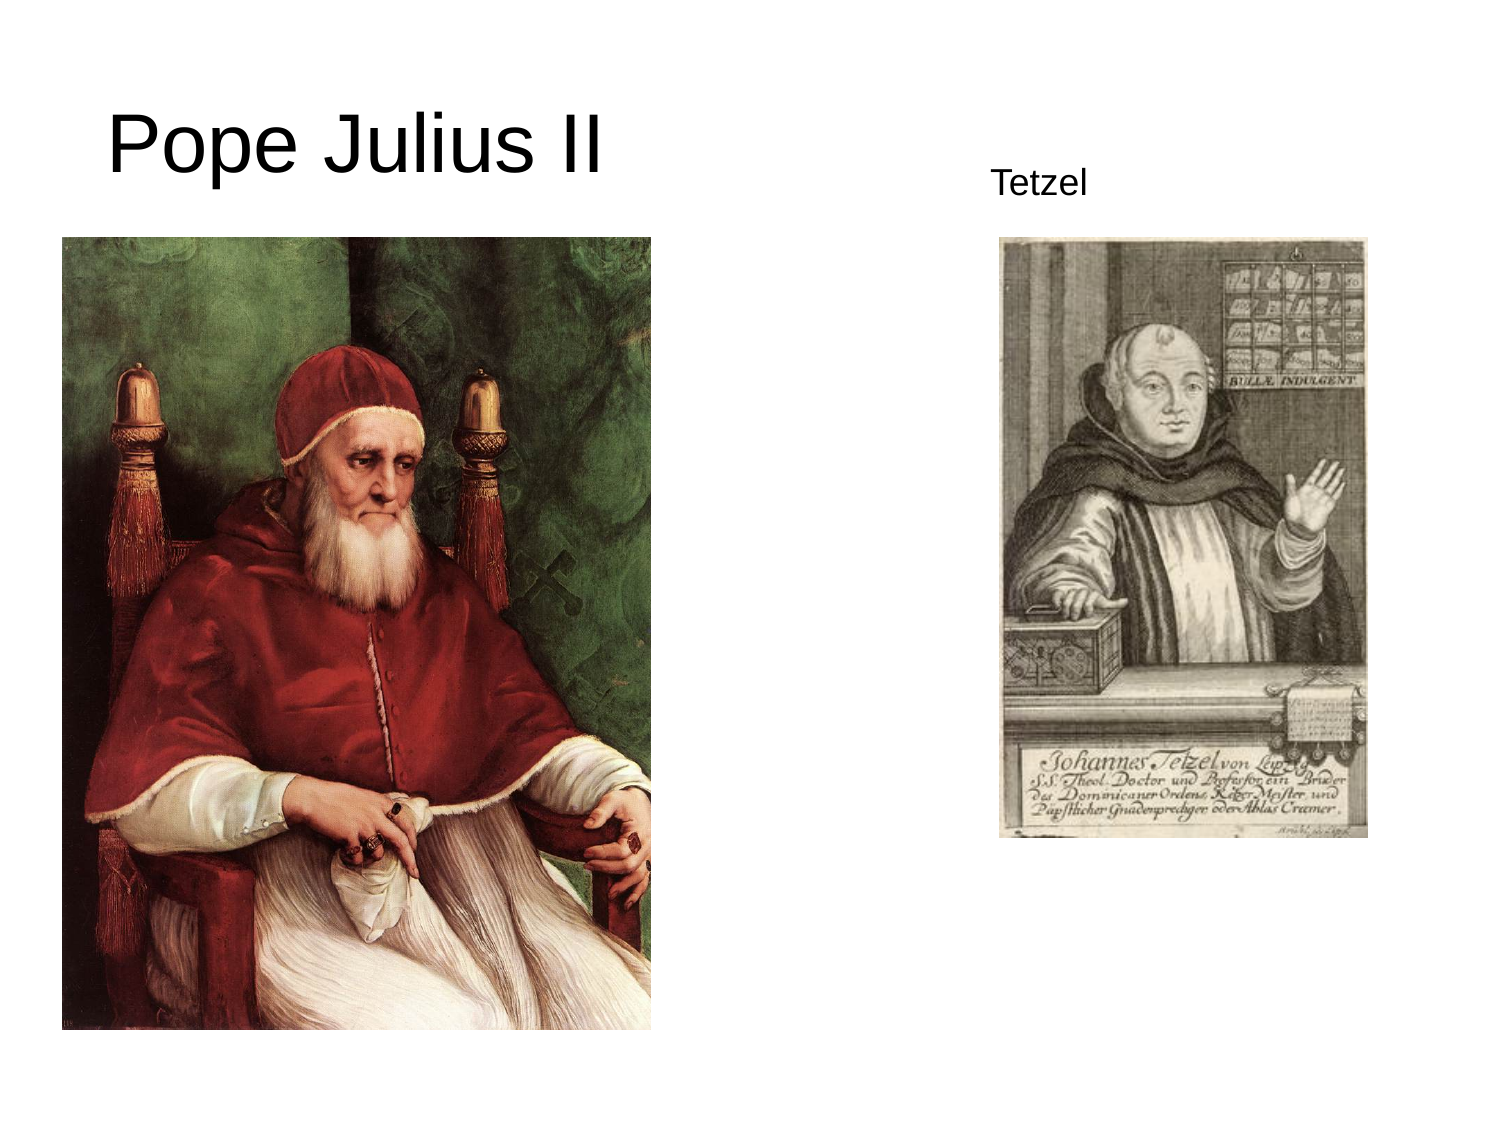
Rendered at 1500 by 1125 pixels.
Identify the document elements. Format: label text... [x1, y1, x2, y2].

title Pope Julius II [75, 45, 638, 233]
text_box Tetzel [974, 149, 1288, 211]
picture [62, 237, 651, 1030]
picture [999, 237, 1368, 838]
